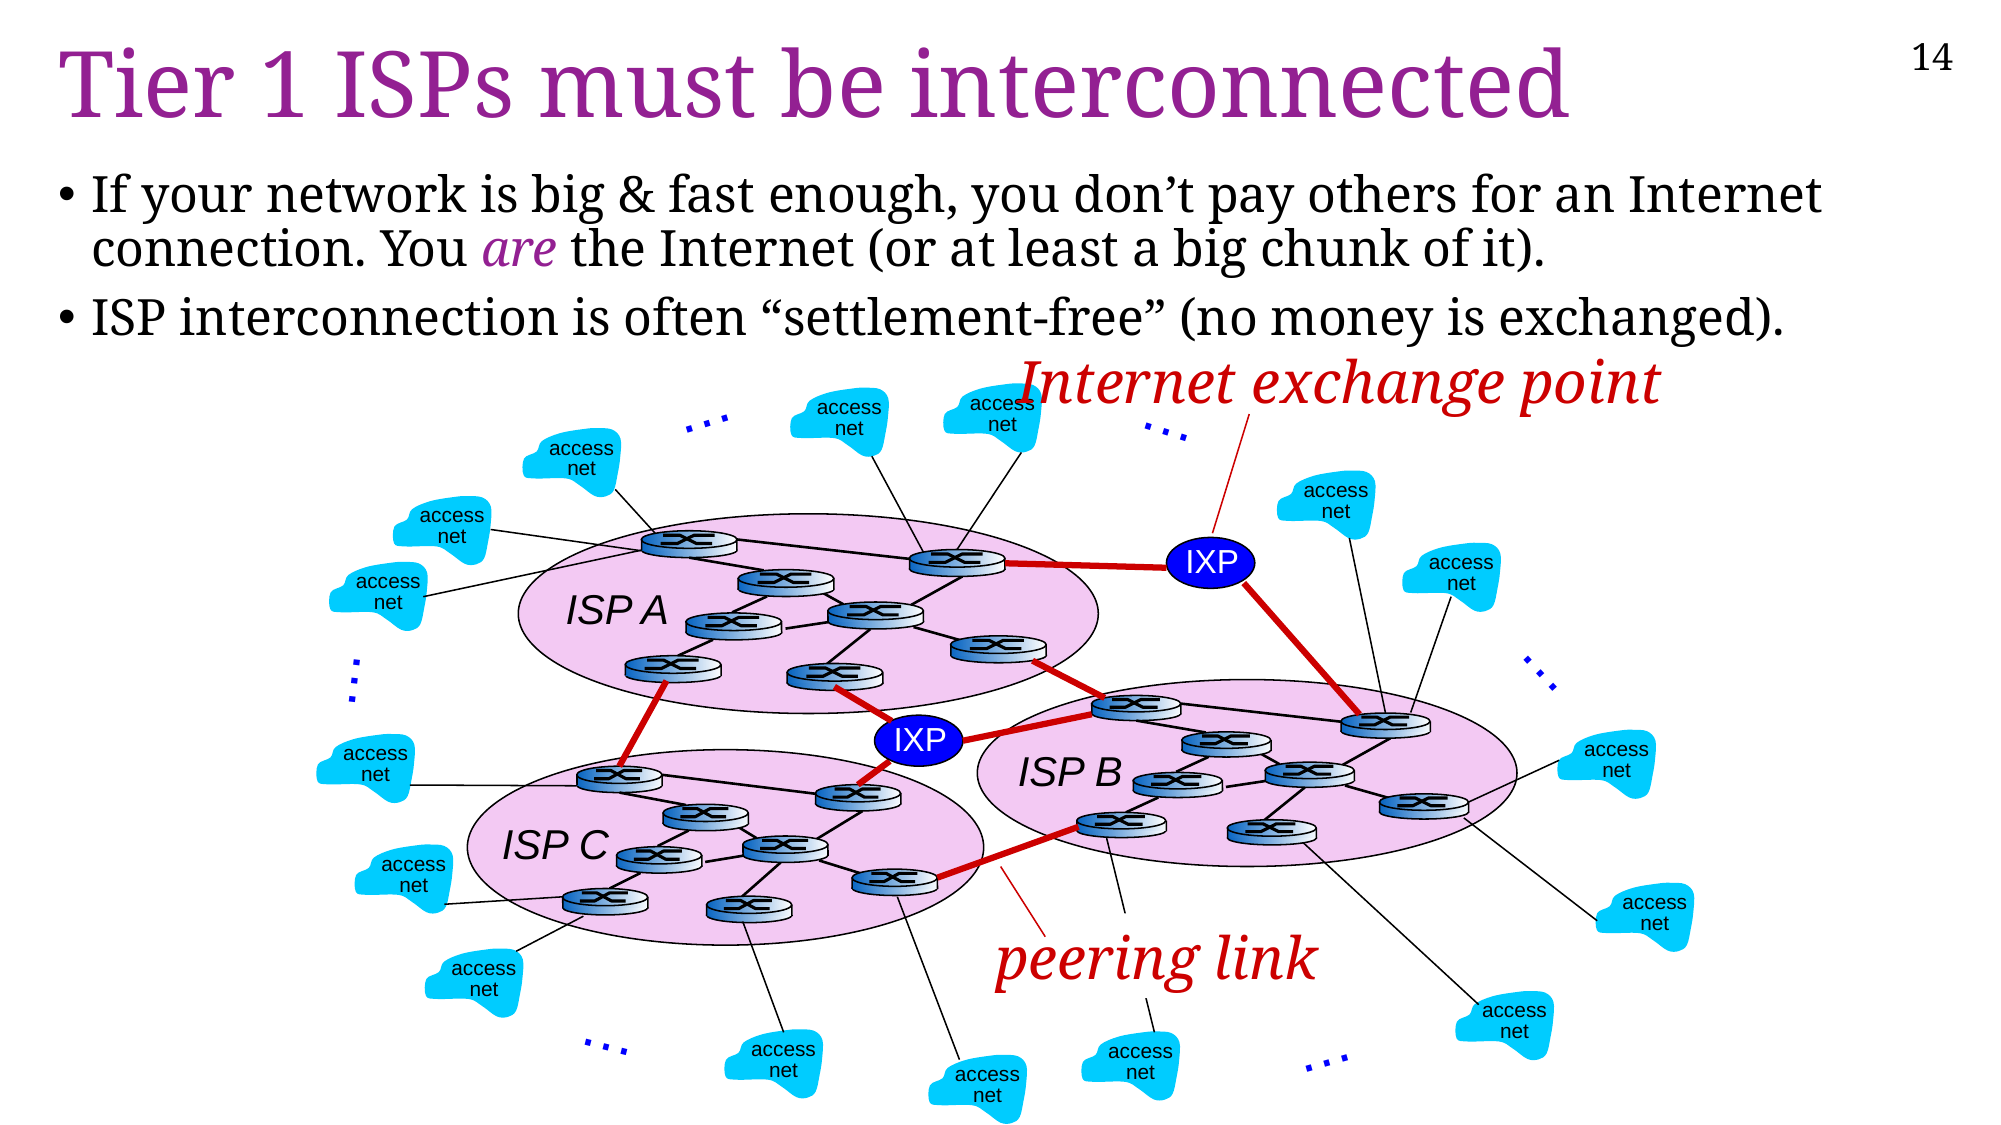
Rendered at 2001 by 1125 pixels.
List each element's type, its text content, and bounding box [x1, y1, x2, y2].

title Tier 1 ISPs must be interconnected [43, 25, 1953, 151]
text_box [291, 337, 1704, 1125]
list If your network is big & fast enough, you don’t pay others for an Internet connection. You are the Internet (or at least a big chunk of it). ISP interconnection is often “settlement-free” (no money is exchanged). [43, 161, 1953, 358]
